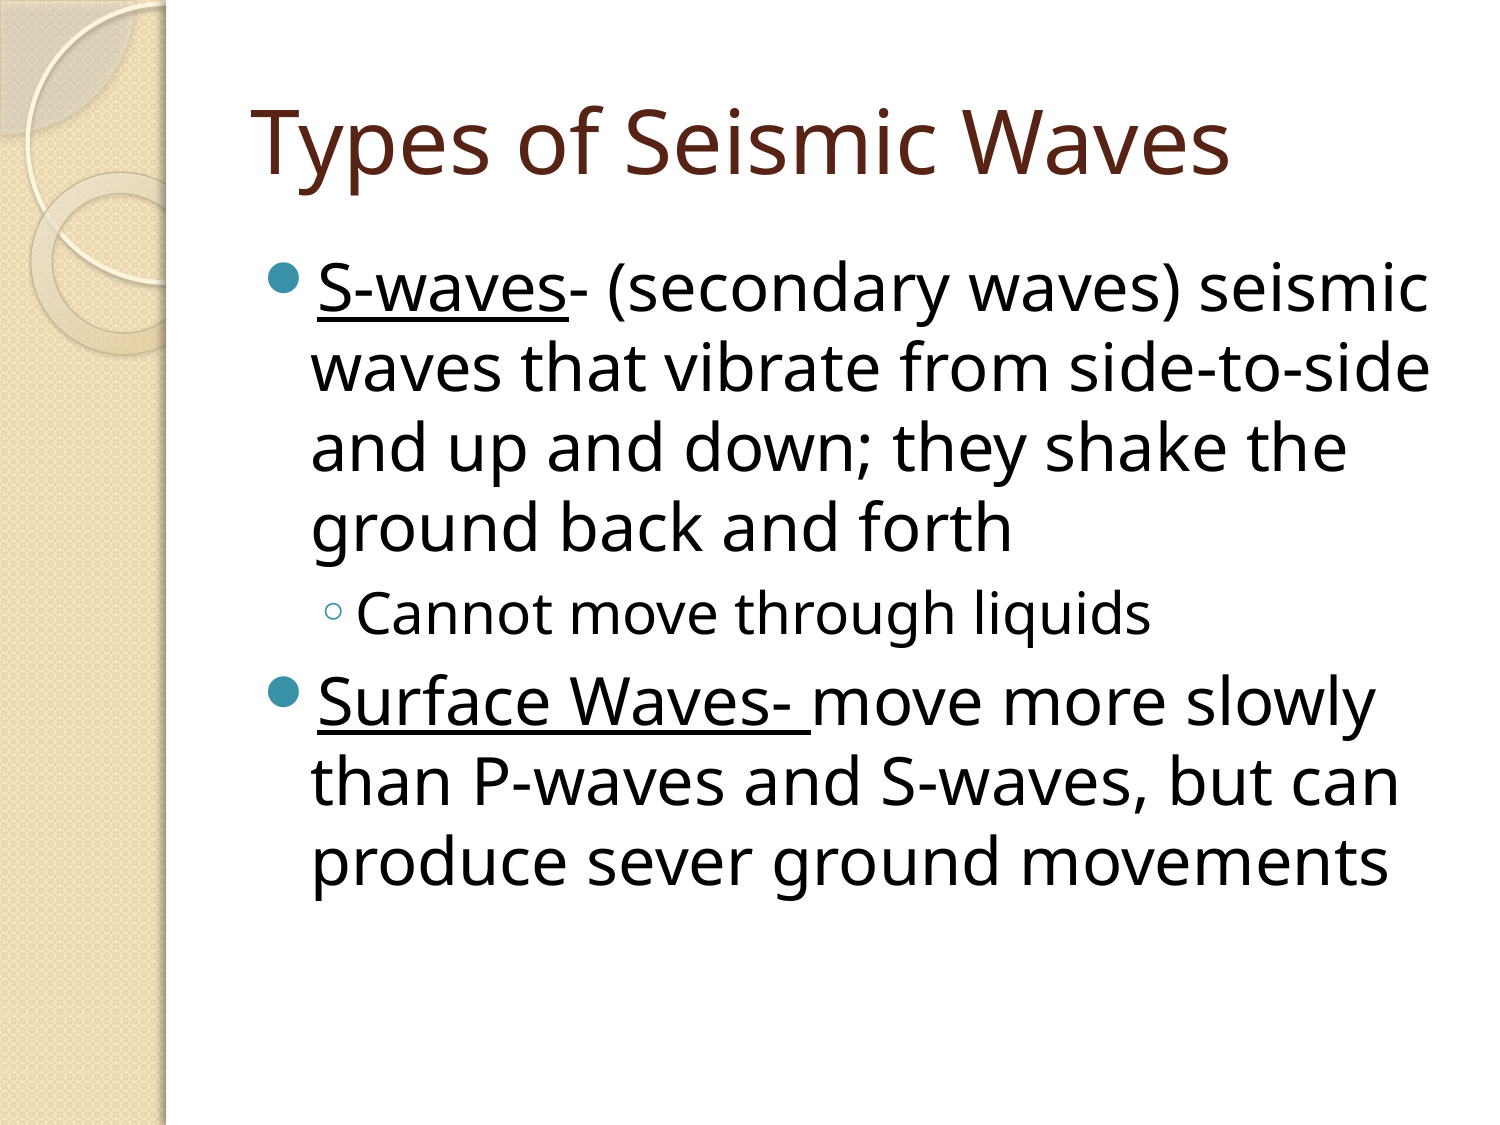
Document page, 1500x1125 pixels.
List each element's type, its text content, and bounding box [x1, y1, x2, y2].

list S-waves- (secondary waves) seismic waves that vibrate from side-to-side and up and down; they shake the ground back and forth Cannot move through liquids Surface Waves- move more slowly than P-waves and S-waves, but can produce sever ground movements [235, 237, 1466, 1025]
title Types of Seismic Waves [235, 45, 1466, 233]
